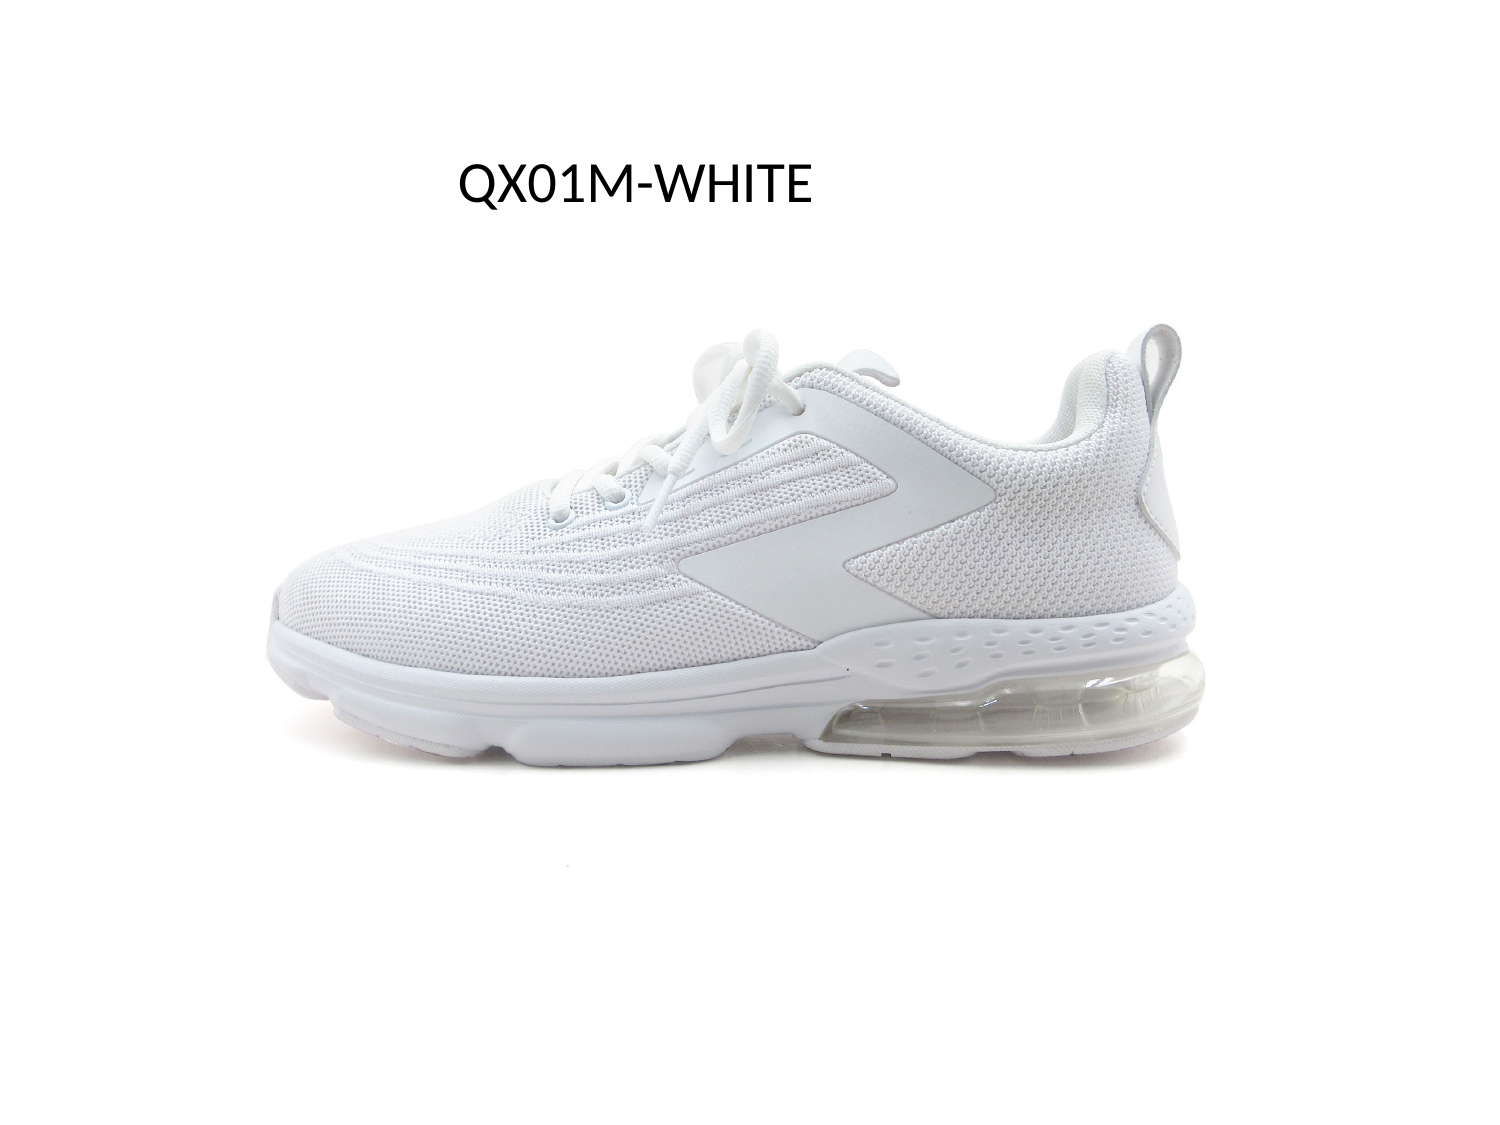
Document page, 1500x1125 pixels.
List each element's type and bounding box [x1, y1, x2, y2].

picture [187, 0, 1313, 1125]
